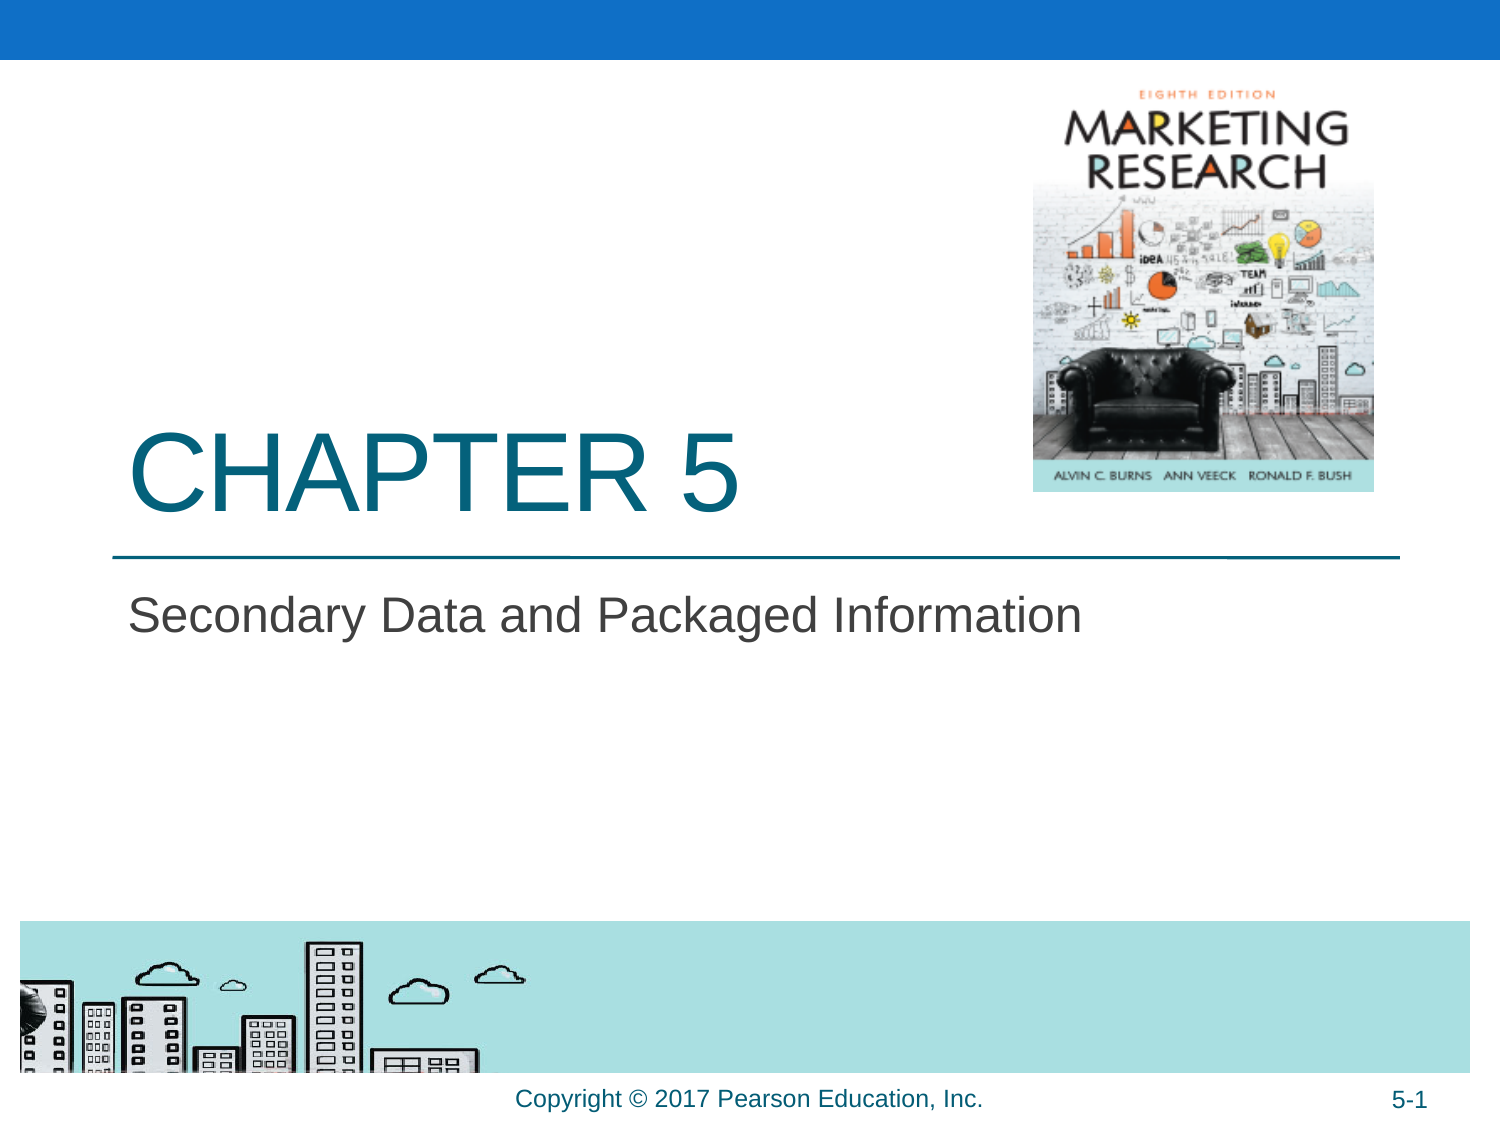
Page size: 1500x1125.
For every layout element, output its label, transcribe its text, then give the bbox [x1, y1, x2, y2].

title Chapter 5 [112, 224, 1400, 542]
picture [1033, 86, 1374, 492]
picture [20, 921, 1471, 1073]
picture [641, 1100, 647, 1107]
subtitle Secondary Data and Packaged Information [112, 575, 1163, 863]
